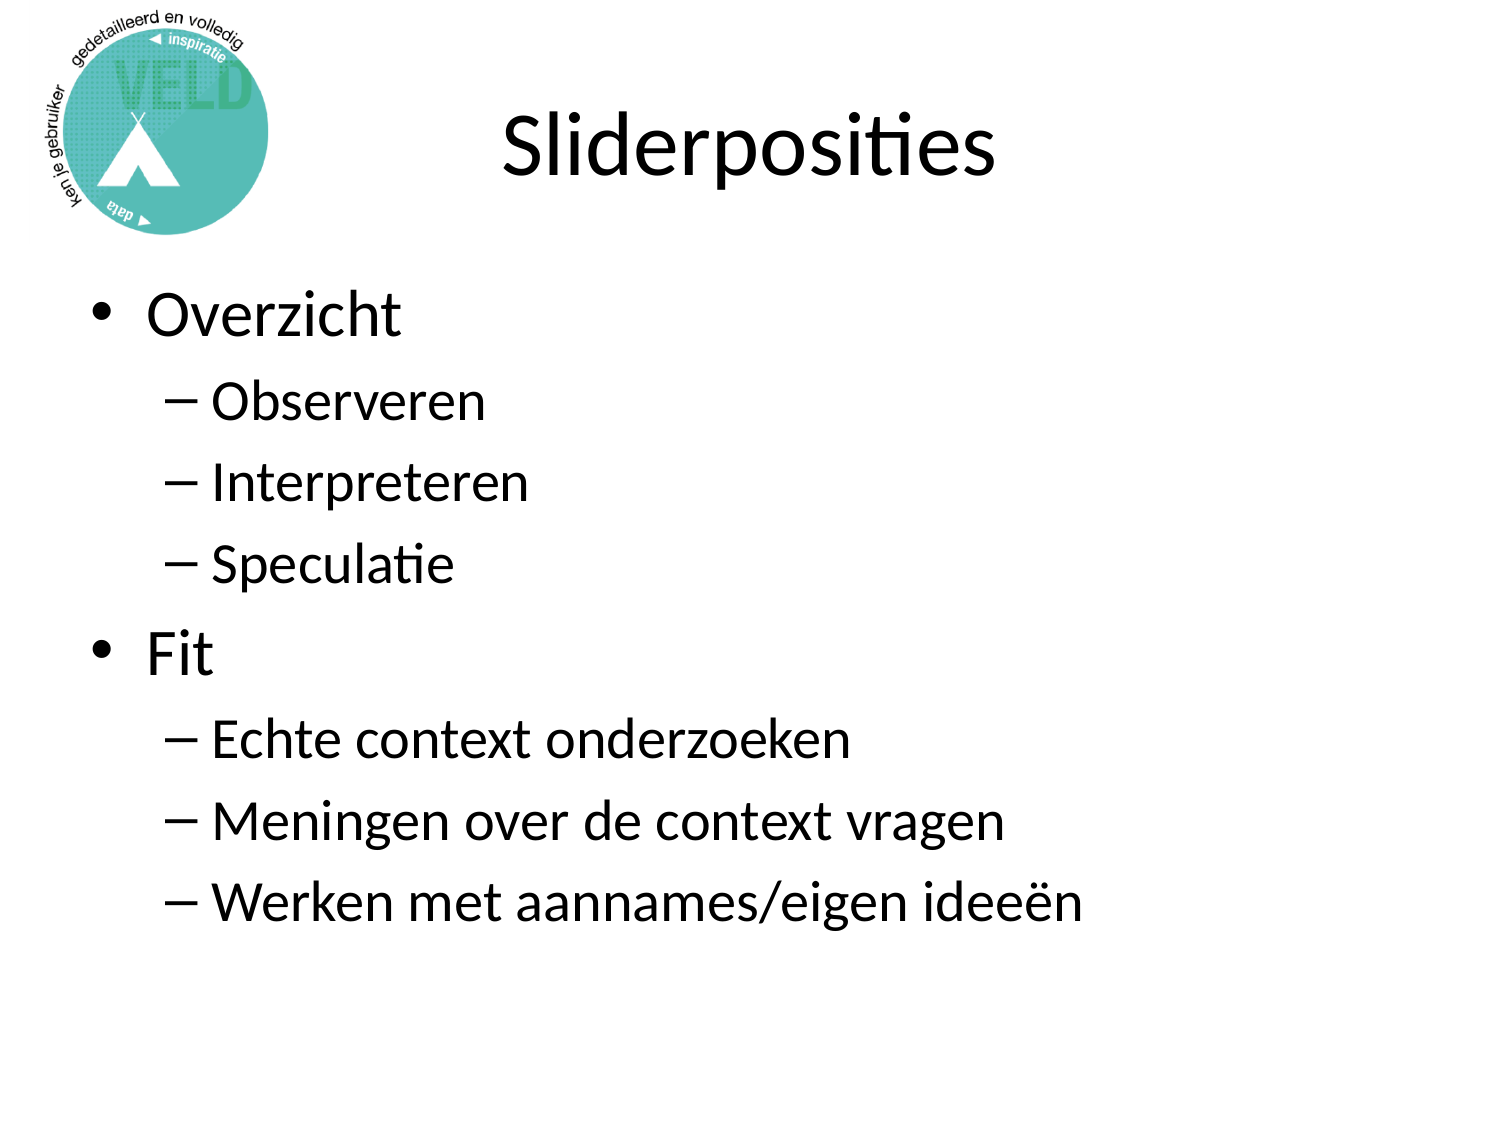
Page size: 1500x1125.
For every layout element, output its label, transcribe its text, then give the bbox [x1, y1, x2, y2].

list Overzicht Observeren Interpreteren Speculatie Fit Echte context onderzoeken Meningen over de context vragen Werken met aannames/eigen ideeën [75, 262, 1425, 1005]
picture [29, 0, 285, 244]
title Sliderposities [288, 45, 1425, 233]
